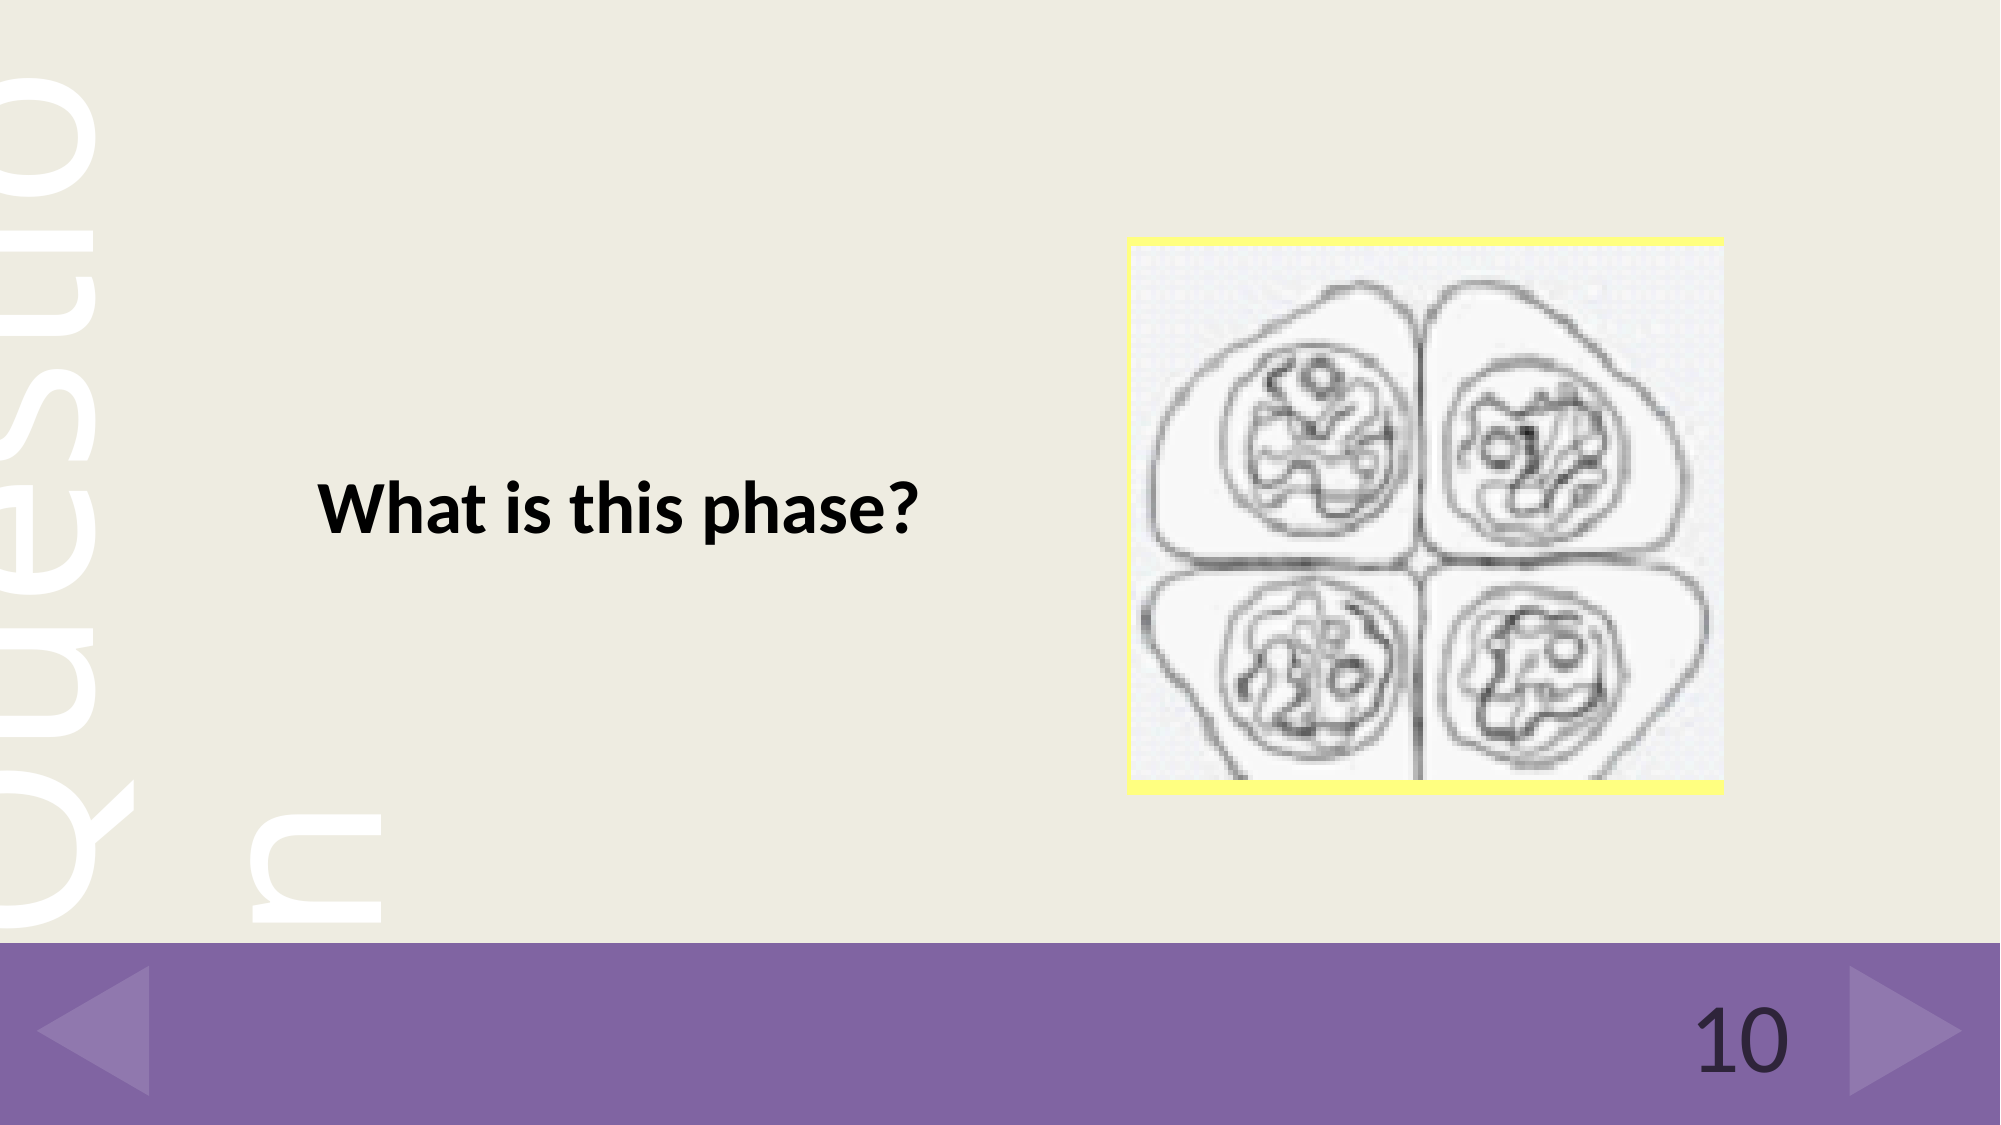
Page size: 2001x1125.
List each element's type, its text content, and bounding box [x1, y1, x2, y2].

list 10 [1494, 967, 1806, 1097]
list What is this phase? [302, 269, 1024, 739]
picture [1126, 237, 1724, 795]
